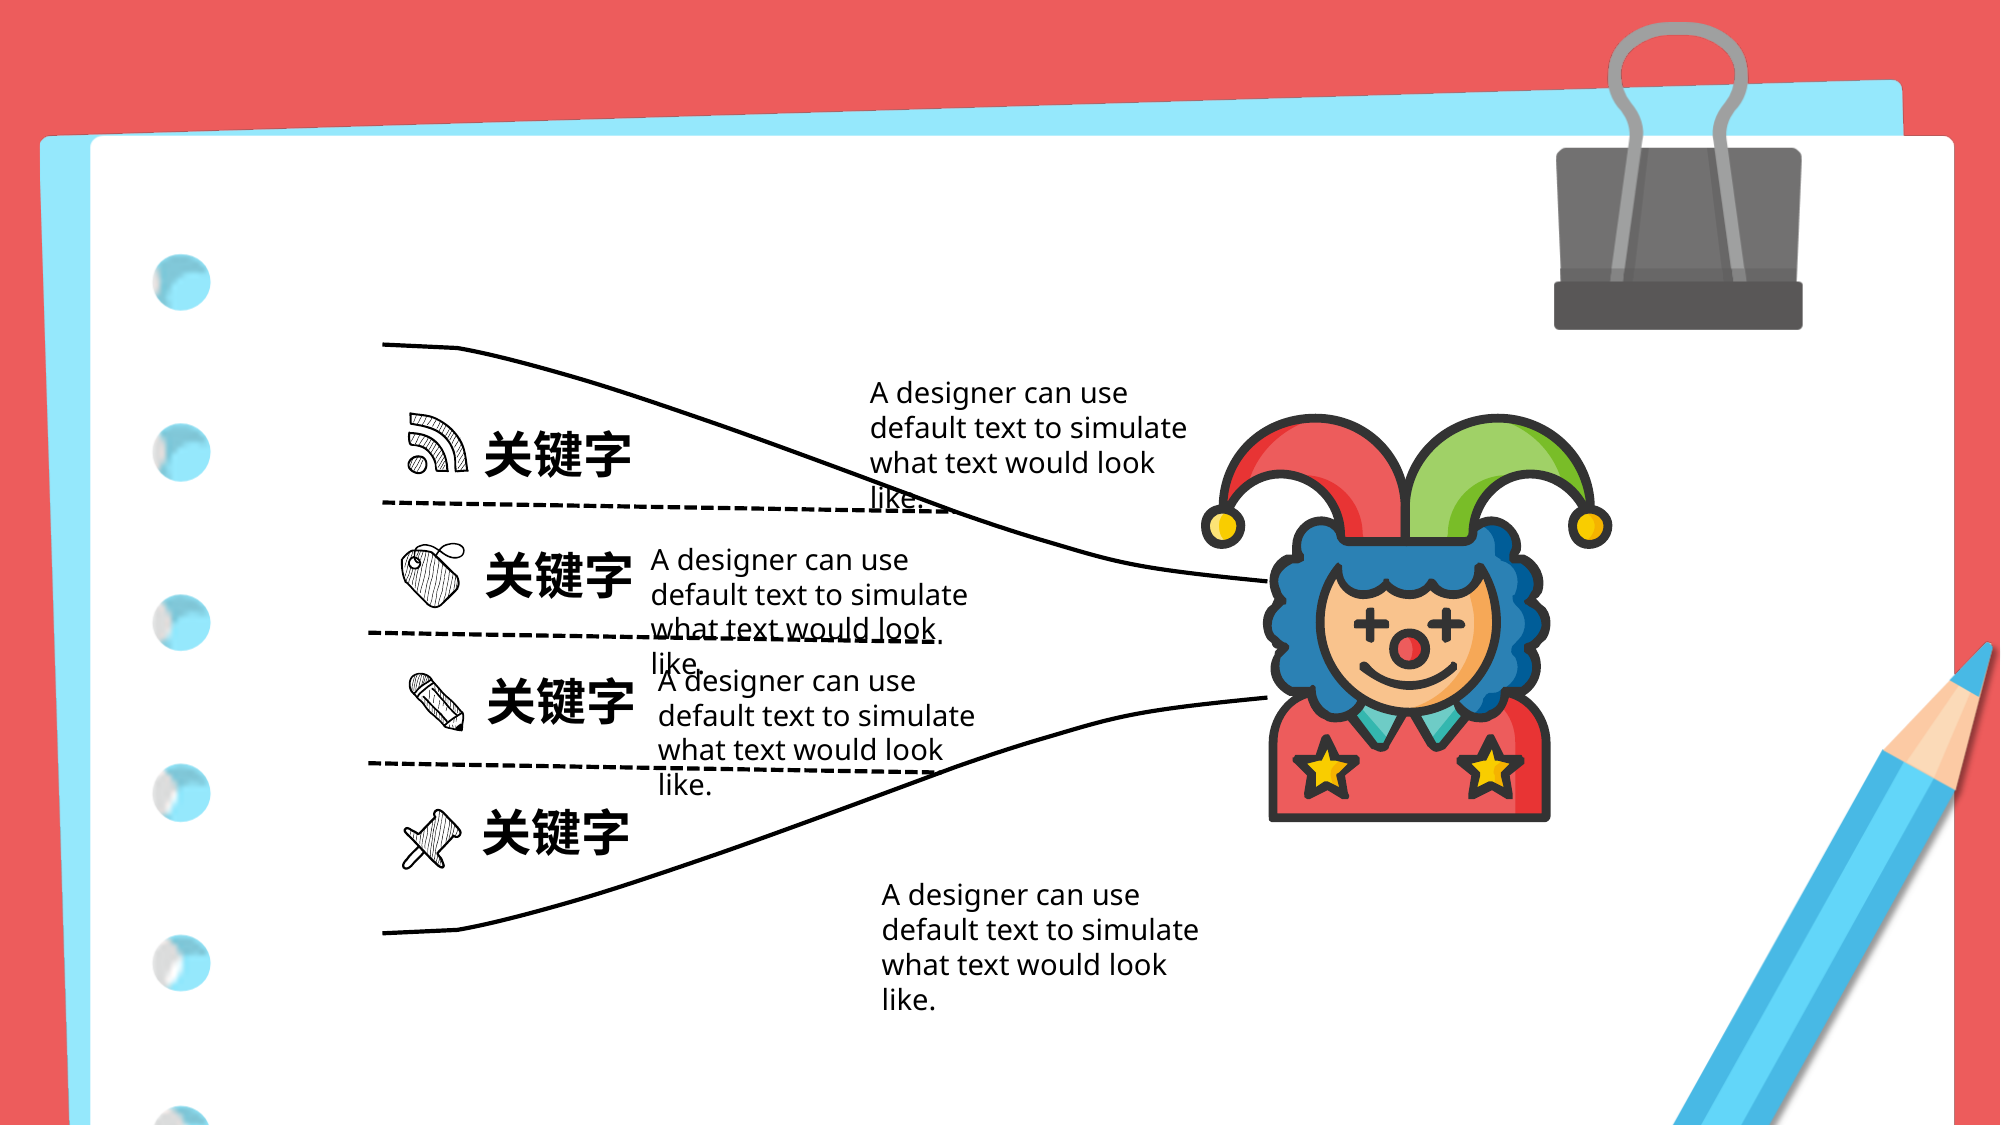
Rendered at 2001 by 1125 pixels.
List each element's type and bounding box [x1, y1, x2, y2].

text_box [408, 672, 465, 732]
text_box [1200, 413, 1613, 823]
text_box [368, 763, 942, 773]
text_box [407, 412, 469, 475]
text_box [382, 502, 956, 512]
text_box [402, 808, 462, 870]
text_box [400, 542, 465, 609]
picture [39, 22, 2001, 1125]
text_box [368, 632, 942, 642]
